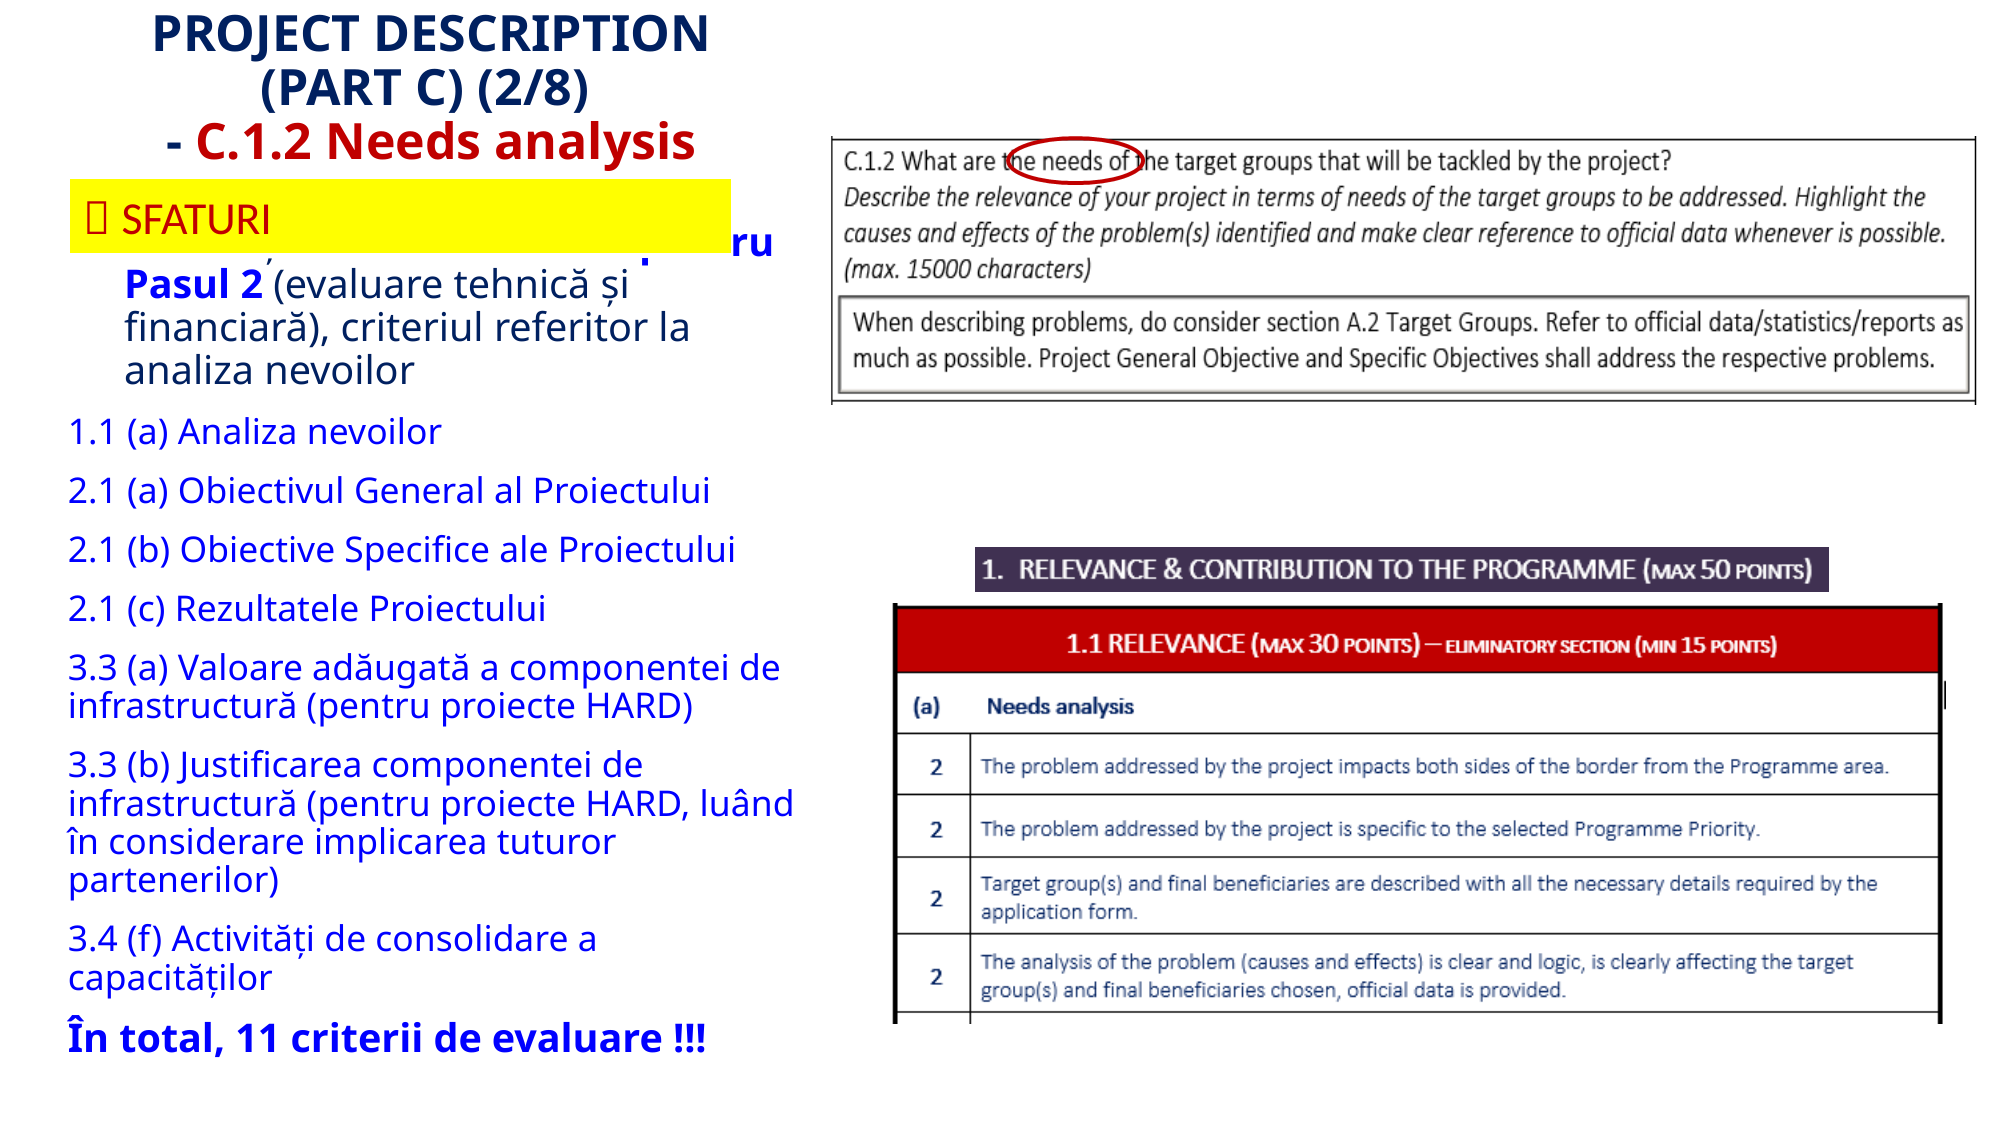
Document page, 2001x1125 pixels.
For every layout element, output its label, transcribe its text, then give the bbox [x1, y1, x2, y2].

picture [975, 547, 1829, 592]
title PROJECT DESCRIPTION (PART C) (2/8) - C.1.2 Needs analysis [0, 0, 878, 178]
subtitle Verificați Grila de Evaluare pentru Pasul 2 (evaluare tehnică și financiară), criteriul referitor la analiza nevoilor 1.1 (a) Analiza nevoilor 2.1 (a) Obiectivul General al Proiectului 2.1 (b) Obiective Specifice ale Proiectului 2.1 (c) Rezultatele Proiectului 3.3 (a) Valoare adăugată a componentei de infrastructură (pentru proiecte HARD) 3.3 (b) Justificarea componentei de infrastructură (pentru proiecte HARD, luând în considerare implicarea tuturor partenerilor) 3.4 (f) Activități de consolidare a capacităților În total, 11 criterii de evaluare !!! [52, 365, 810, 1109]
table_header  SFATURI [70, 179, 731, 253]
picture [890, 603, 1946, 1024]
picture [826, 135, 1979, 405]
